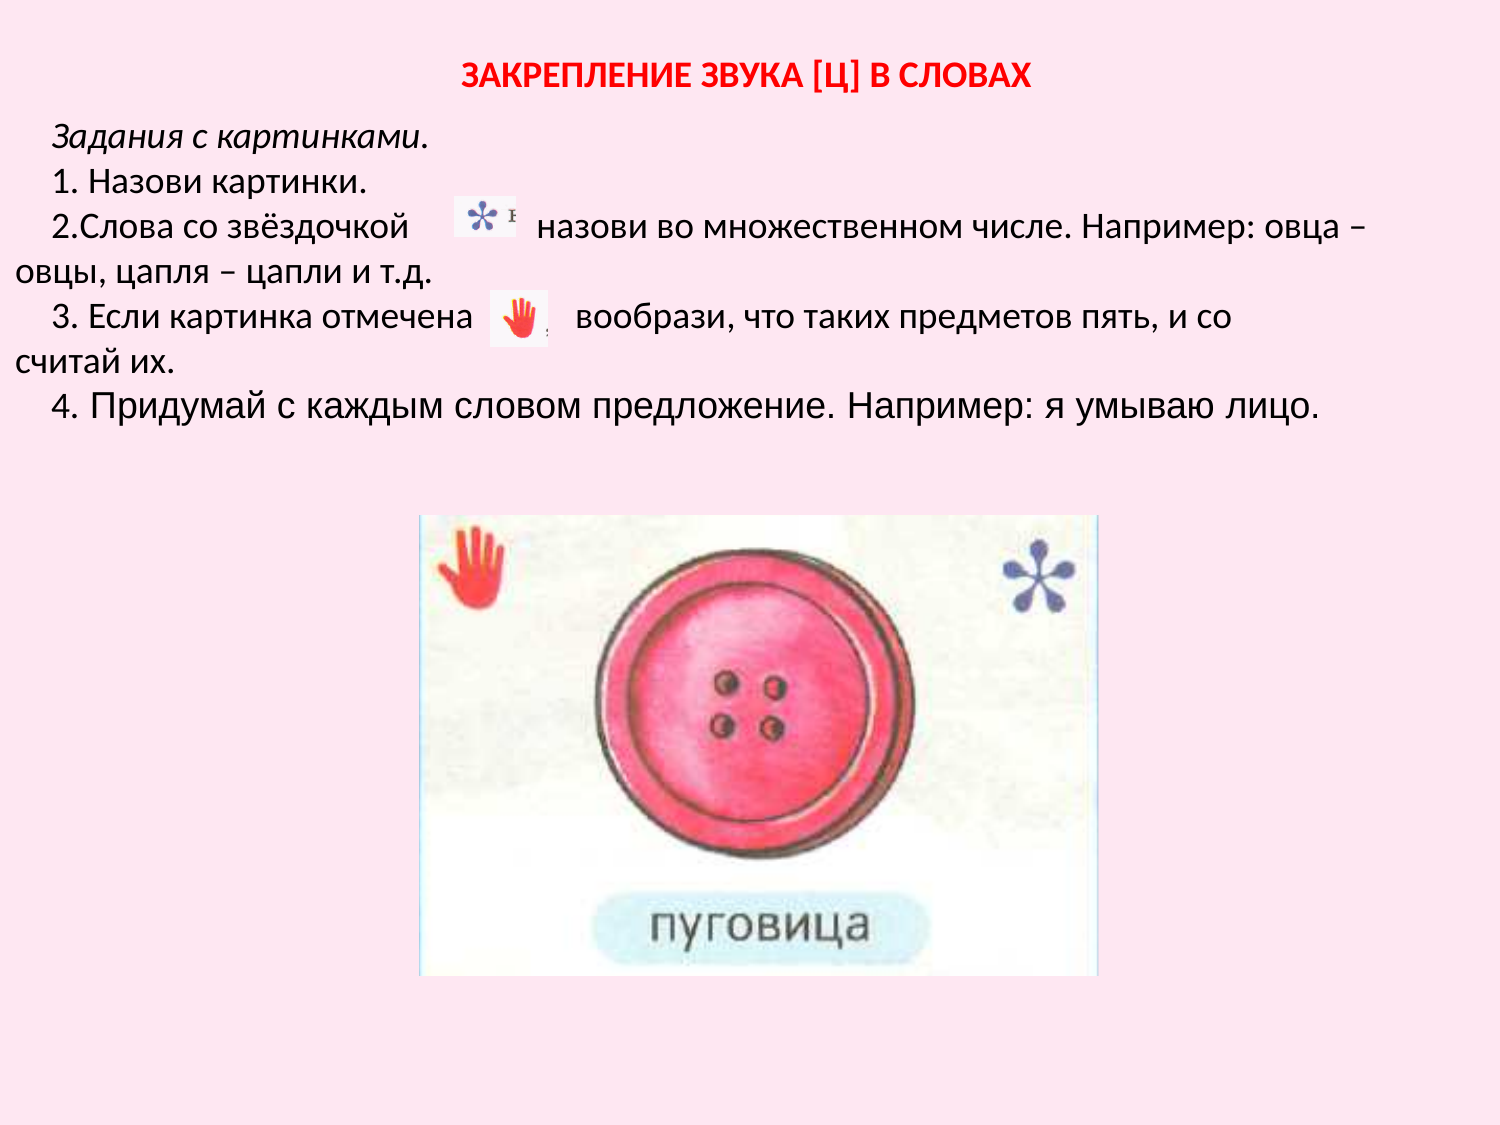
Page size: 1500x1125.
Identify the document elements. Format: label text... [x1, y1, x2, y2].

picture [489, 290, 549, 348]
picture [418, 514, 1099, 977]
text_box ЗАКРЕПЛЕНИЕ ЗВУКА [Ц] В СЛОВАХ [446, 75, 1047, 103]
picture [454, 195, 516, 238]
text_box Задания с картинками. 1. Назови картинки. 2.Слова со звёздочкой назови во множественном числе. Например: овца – овцы, цапля – цапли и т.д. 3. Если картинка отмечена вообрази, что таких предметов пять, и со­ считай их. 4. Придумай с каждым словом предложение. Например: я умываю лицо. [0, 103, 1453, 479]
text_box [0, 0, 1500, 75]
